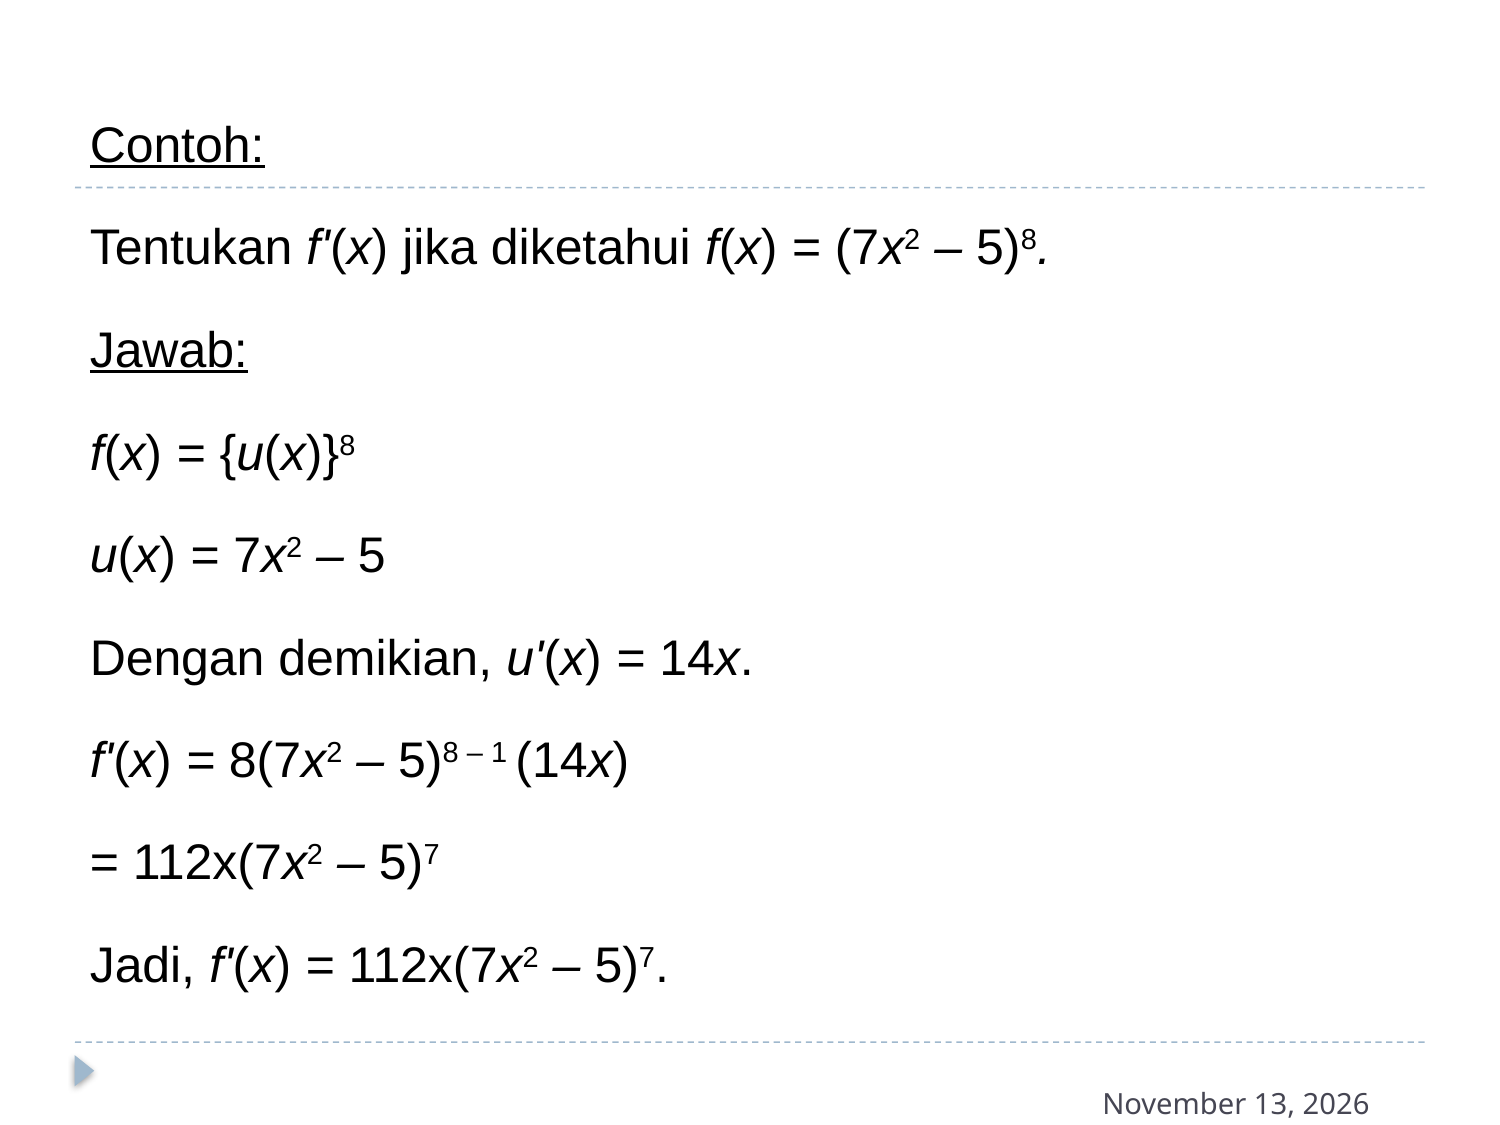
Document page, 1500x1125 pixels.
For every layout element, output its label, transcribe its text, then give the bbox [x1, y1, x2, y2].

list Contoh: Tentukan f'(x) jika diketahui f(x) = (7x2 – 5)8. Jawab: f(x) = {u(x)}8 u(x) = 7x2 – 5 Dengan demikian, u'(x) = 14x. f'(x) = 8(7x2 – 5)8 – 1 (14x) = 112x(7x2 – 5)7 Jadi, f'(x) = 112x(7x2 – 5)7. [75, 75, 1463, 1075]
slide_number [1087, 1077, 1500, 1125]
